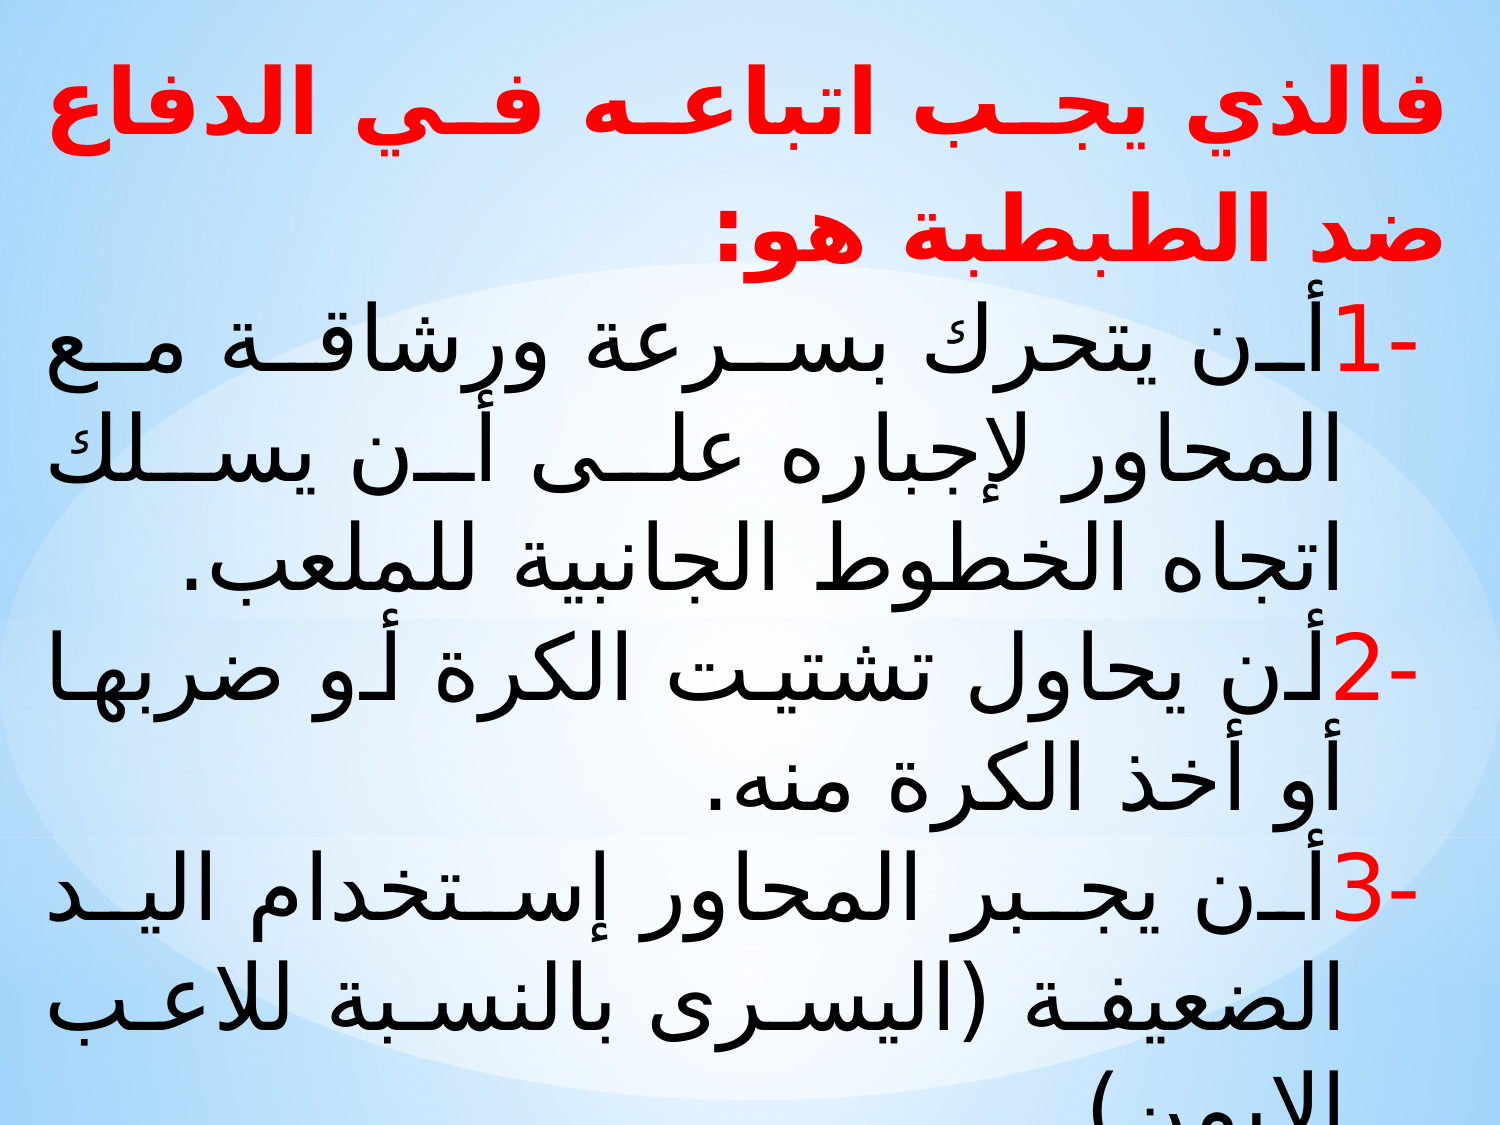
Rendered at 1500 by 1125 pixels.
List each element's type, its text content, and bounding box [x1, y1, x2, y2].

text_box فالذي يجب اتباعه في الدفاع ضد الطبطبة هو: -1أن يتحرك بسرعة ورشاقة مع المحاور لإجباره على أن يسلك اتجاه الخطوط الجانبية للملعب. -2أن يحاول تشتيت الكرة أو ضربها أو أخذ الكرة منه. -3أن يجبر المحاور إستخدام اليد الضعيفة (اليسرى بالنسبة للاعب الايمن). -4أن يحافظ على المسافة الدفاعية بينه وبين المحاور. [29, 19, 1465, 1125]
